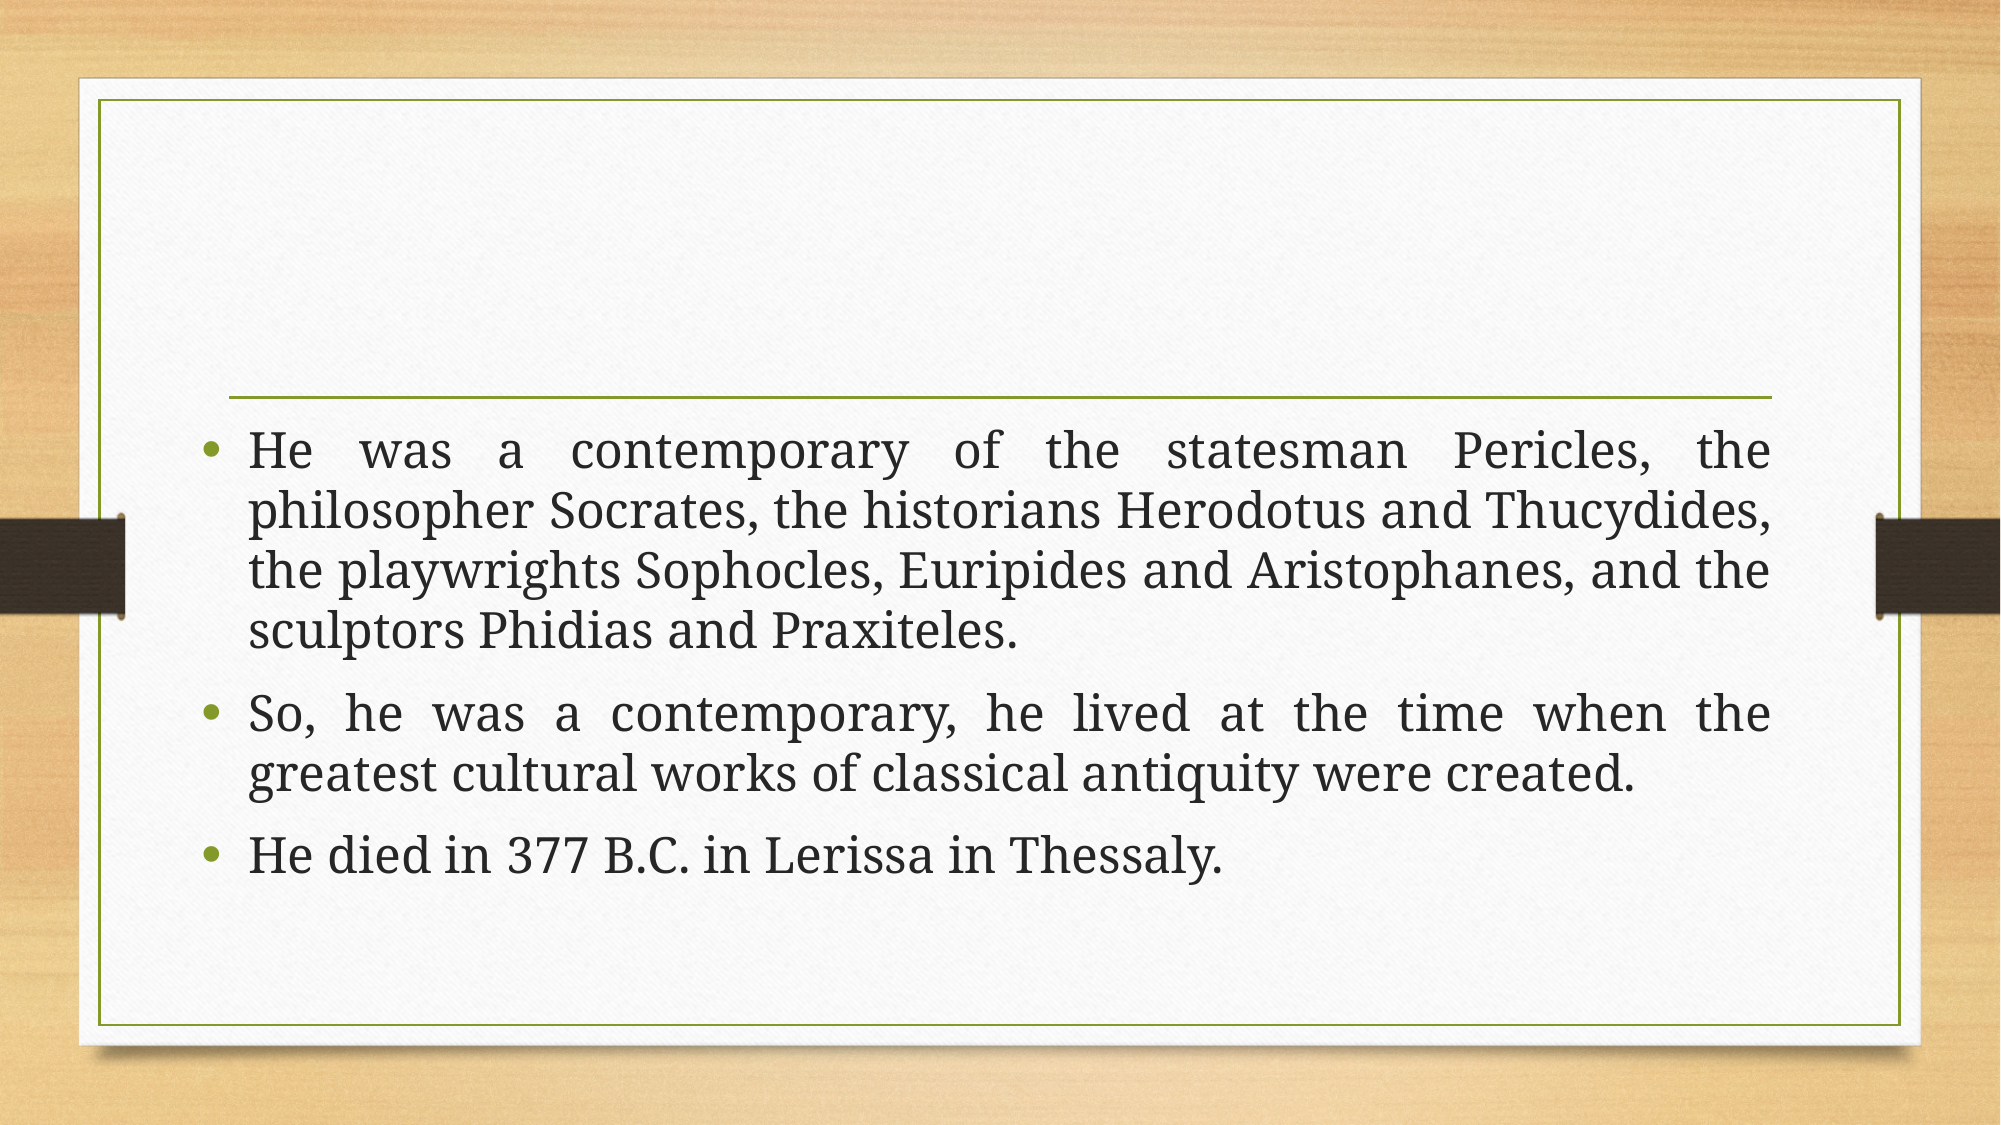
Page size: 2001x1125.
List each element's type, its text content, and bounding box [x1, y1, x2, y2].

picture [0, 0, 2001, 1125]
list He was a contemporary of the statesman Pericles, the philosopher Socrates, the historians Herodotus and Thucydides, the playwrights Sophocles, Euripides and Aristophanes, and the sculptors Phidias and Praxiteles. So, he was a contemporary, he lived at the time when the greatest cultural works of classical antiquity were created. He died in 377 B.C. in Lerissa in Thessaly. [186, 411, 1788, 964]
